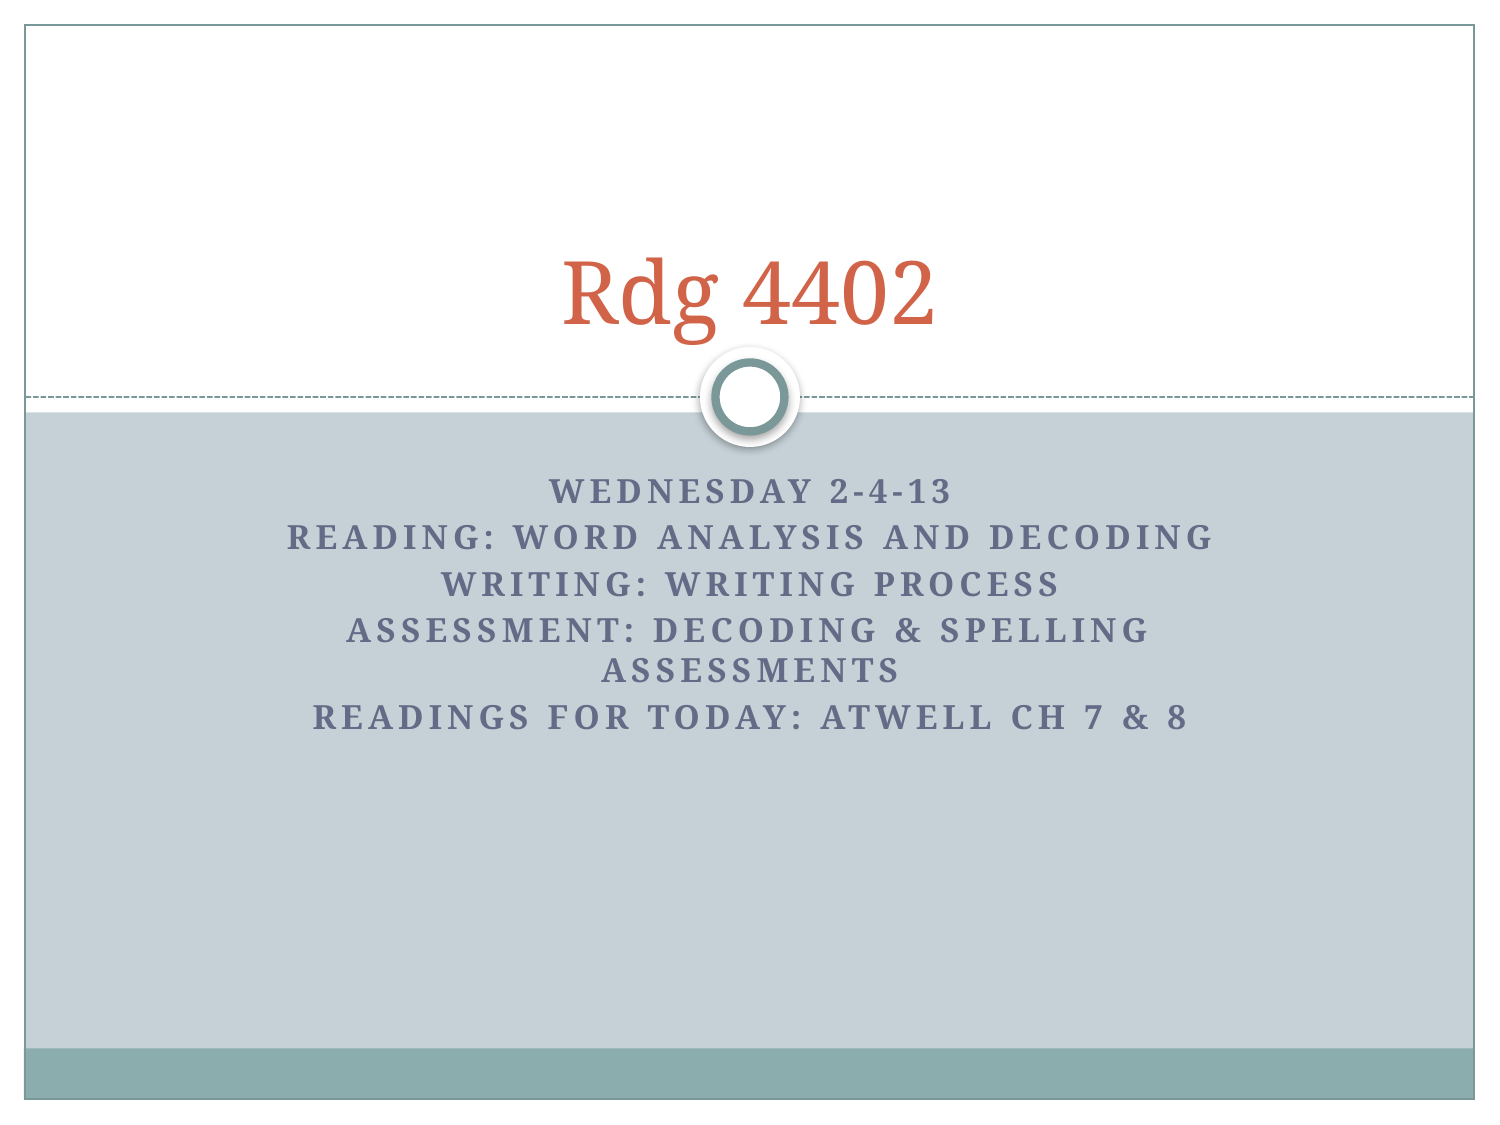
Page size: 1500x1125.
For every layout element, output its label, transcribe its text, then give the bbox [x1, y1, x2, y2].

title Rdg 4402 [112, 62, 1388, 350]
subtitle Wednesday 2-4-13 Reading: word analysis and decoding Writing: writing process Assessment: decoding & Spelling assessments Readings for today: Atwell Ch 7 & 8 [225, 462, 1275, 750]
